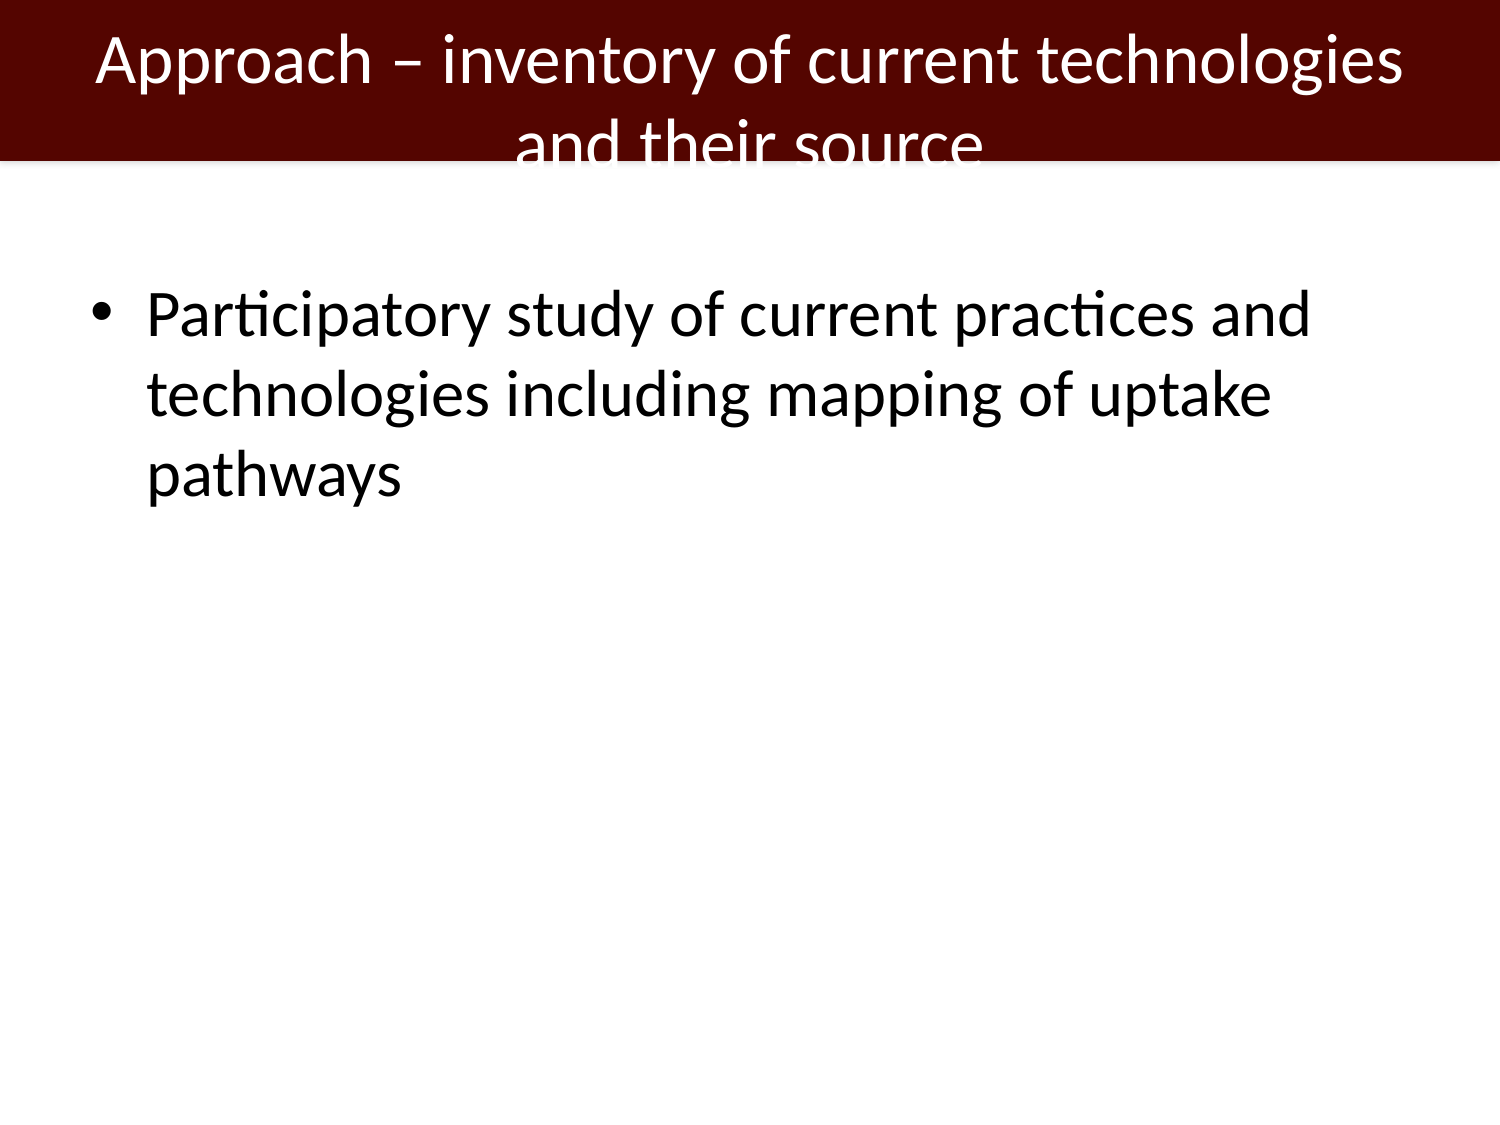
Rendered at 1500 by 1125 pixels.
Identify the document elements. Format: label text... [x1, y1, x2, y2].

title Approach – inventory of current technologies and their source [75, 3, 1425, 191]
list Participatory study of current practices and technologies including mapping of uptake pathways [75, 262, 1425, 1005]
